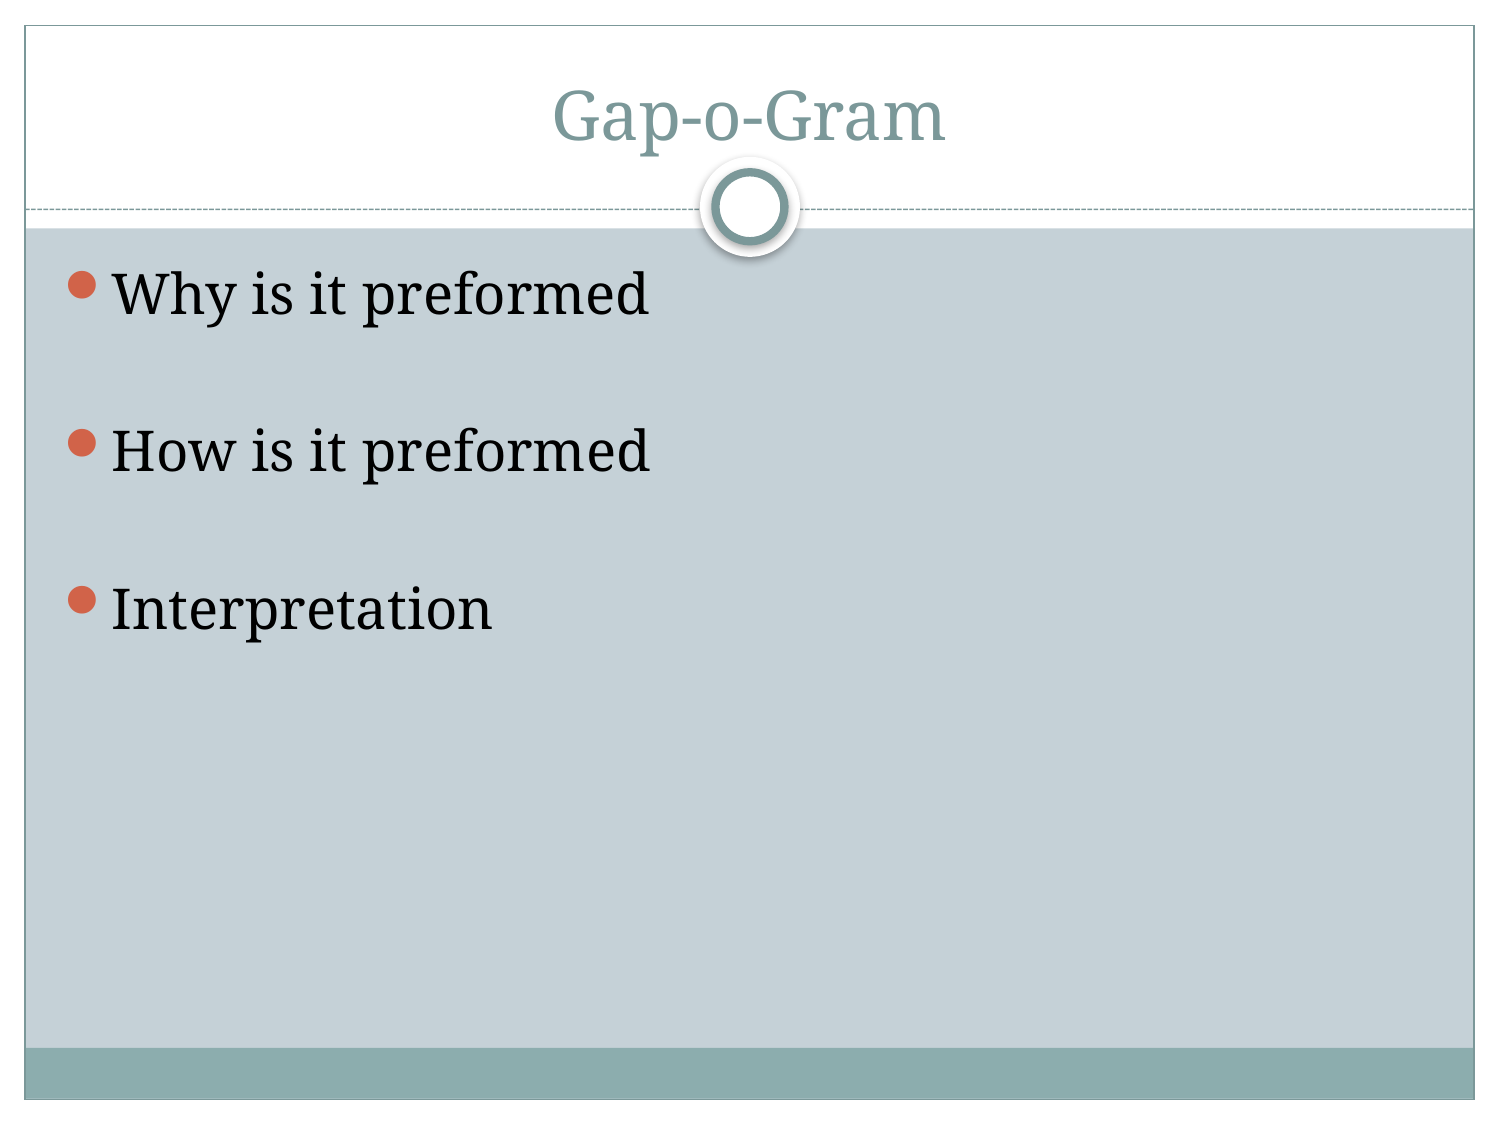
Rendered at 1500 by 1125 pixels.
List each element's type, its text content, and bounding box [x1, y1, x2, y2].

list Why is it preformed How is it preformed Interpretation [49, 250, 1445, 1001]
title Gap-o-Gram [49, 37, 1450, 162]
